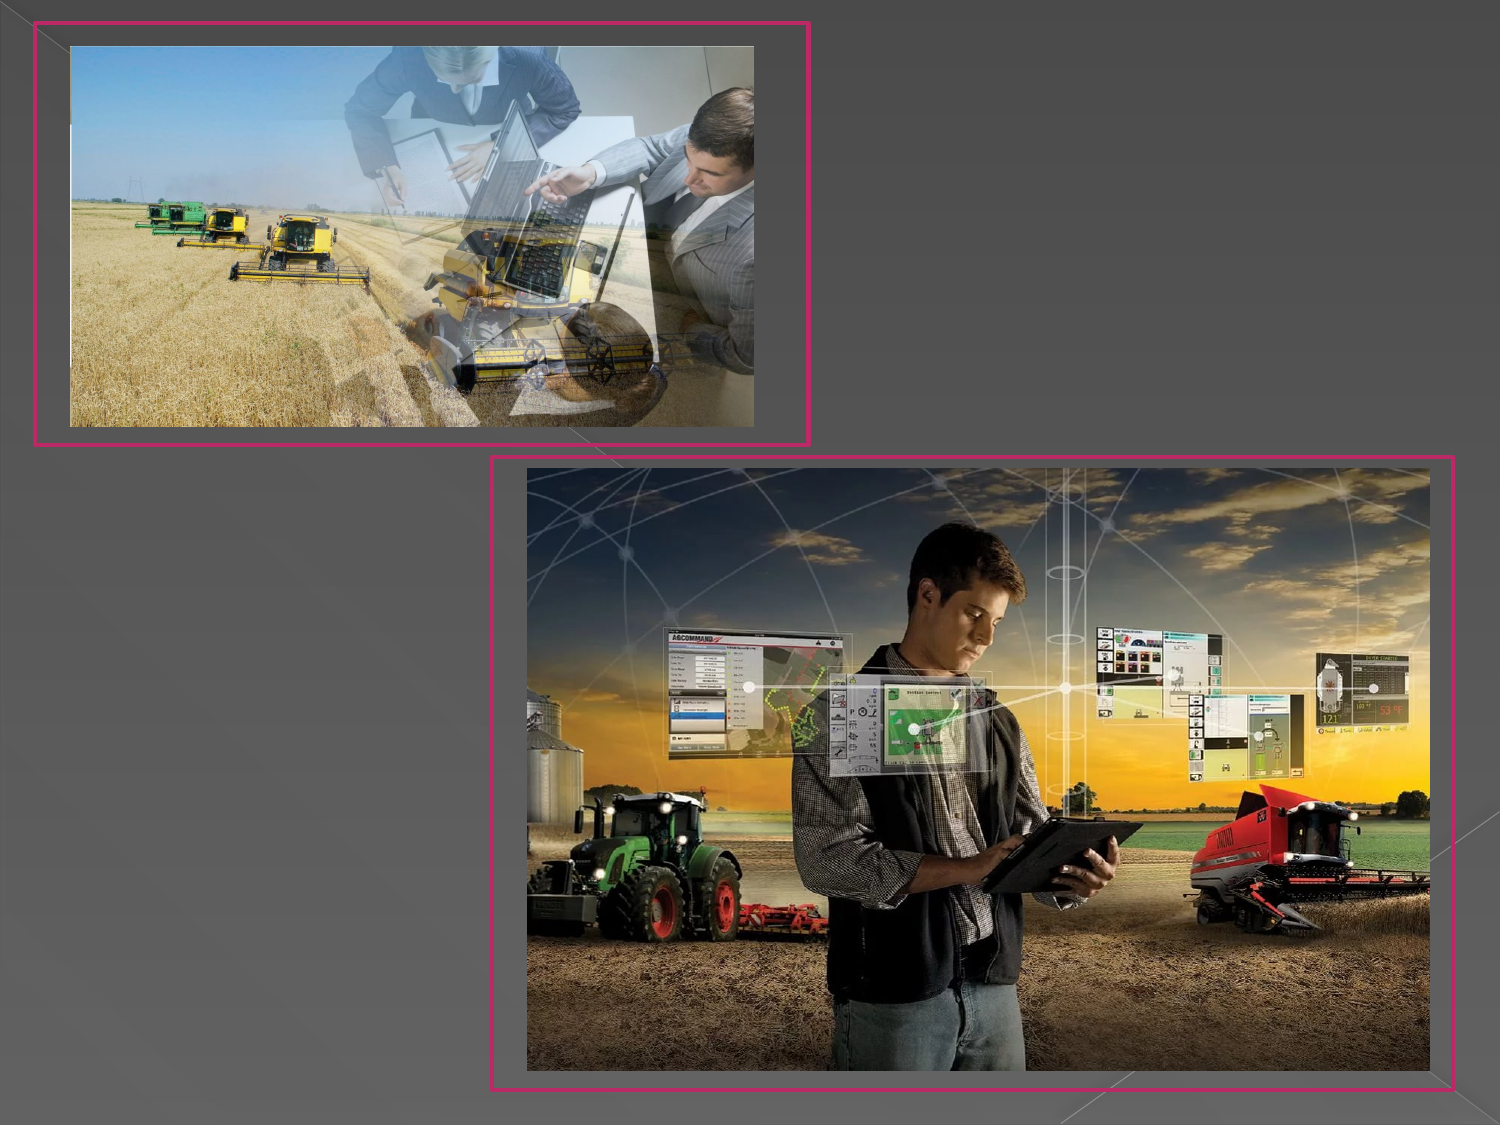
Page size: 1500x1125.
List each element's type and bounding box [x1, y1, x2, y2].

text_box [490, 455, 1455, 1092]
text_box [33, 21, 811, 447]
picture [70, 46, 754, 428]
picture [527, 468, 1430, 1071]
